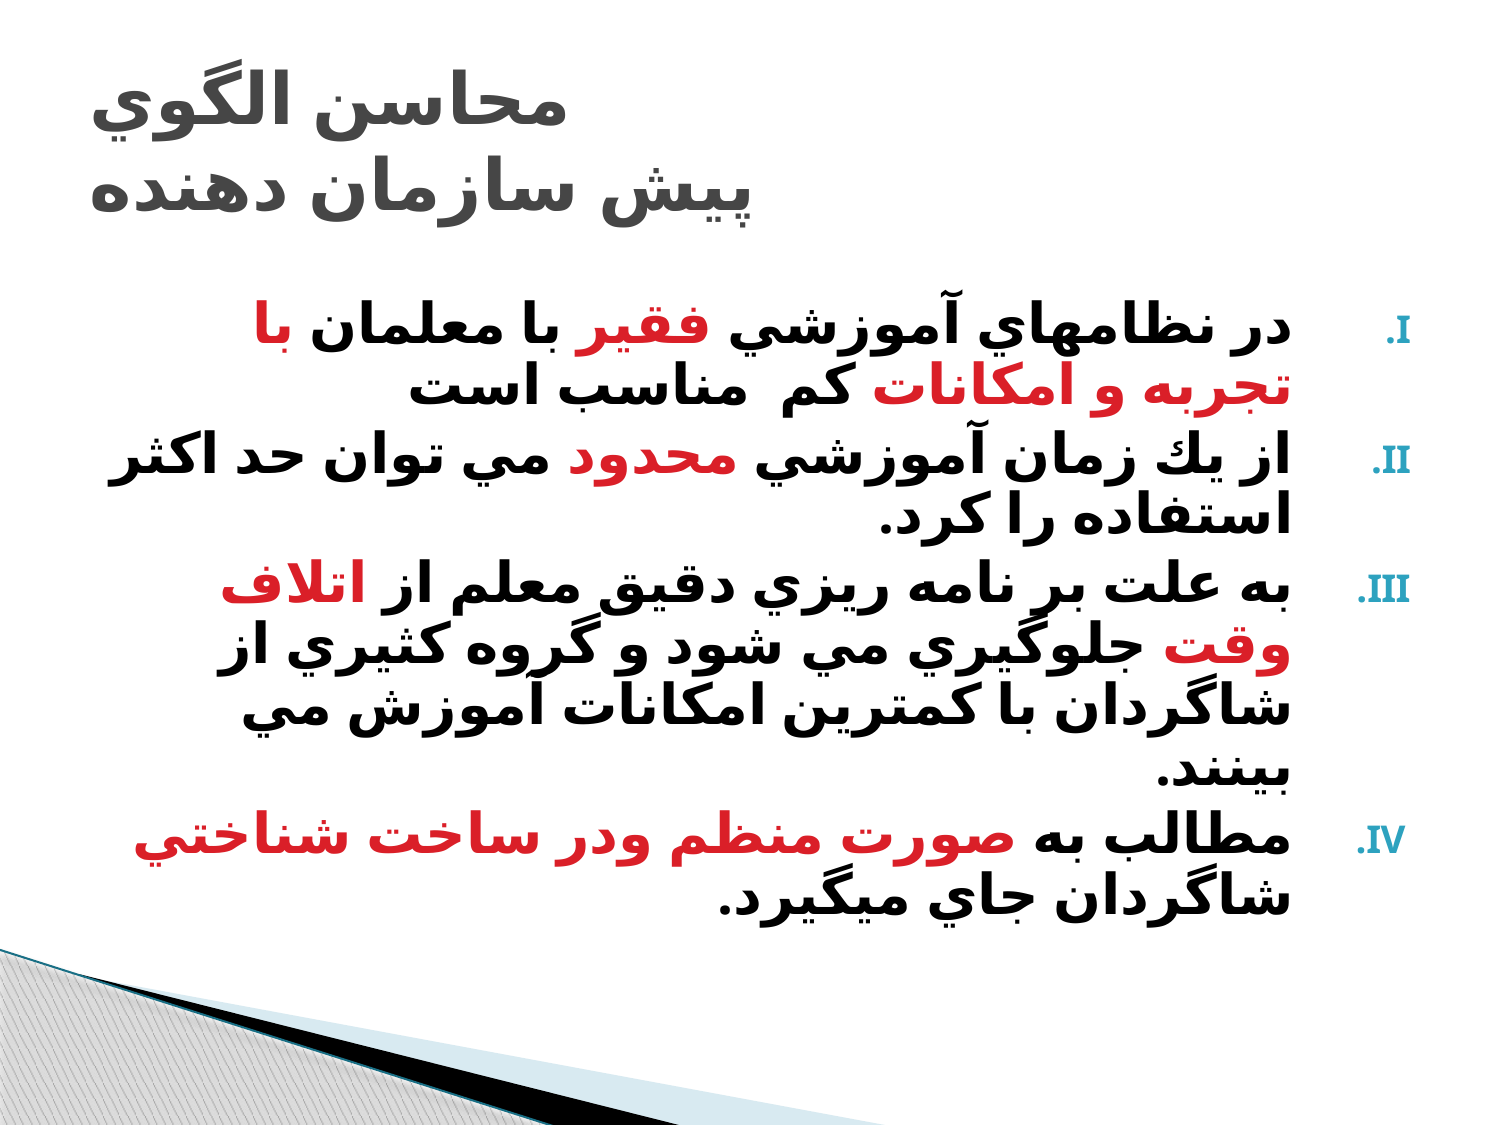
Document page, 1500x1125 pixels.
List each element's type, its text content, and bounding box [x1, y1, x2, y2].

list در نظامهاي آموزشي فقير با معلمان با تجربه و امكانات كم مناسب است از يك زمان آموزشي محدود مي توان حد اكثر استفاده را كرد. به علت بر نامه ريزي دقيق معلم از اتلاف وقت جلو‎گيري مي شود و گروه كثيري از شاگردان با كمترين امكانات آموزش مي بينند. مطالب به صورت منظم ودر ساخت شناختي شاگردان جاي مي‎گيرد. [75, 287, 1425, 986]
title محاسن الگوي پيش سازمان دهنده [75, 45, 1425, 233]
